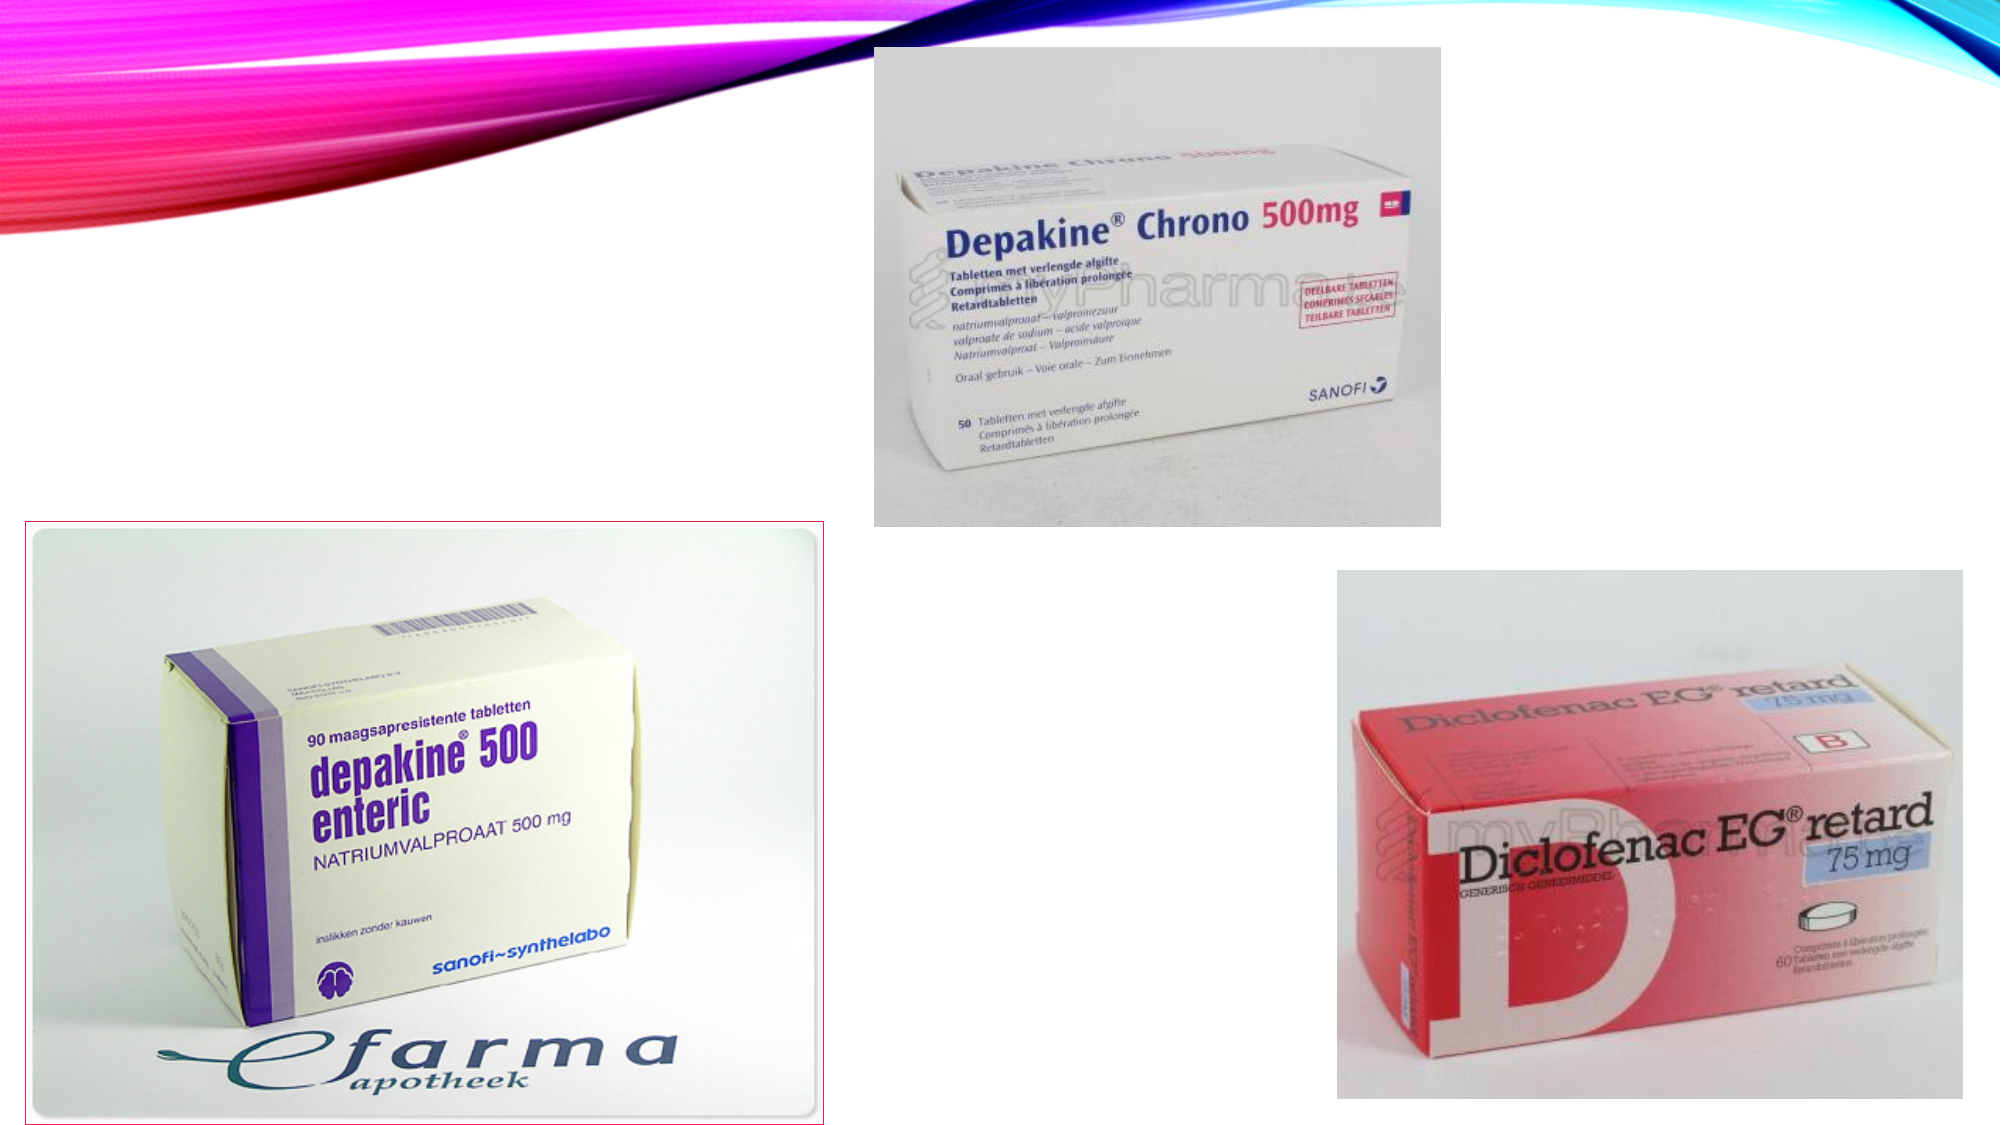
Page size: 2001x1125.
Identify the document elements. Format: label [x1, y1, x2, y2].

picture [1910, 0, 2000, 45]
list [25, 521, 825, 1125]
picture [1890, 0, 2000, 75]
picture [1337, 570, 1963, 1100]
picture [0, 0, 2000, 528]
